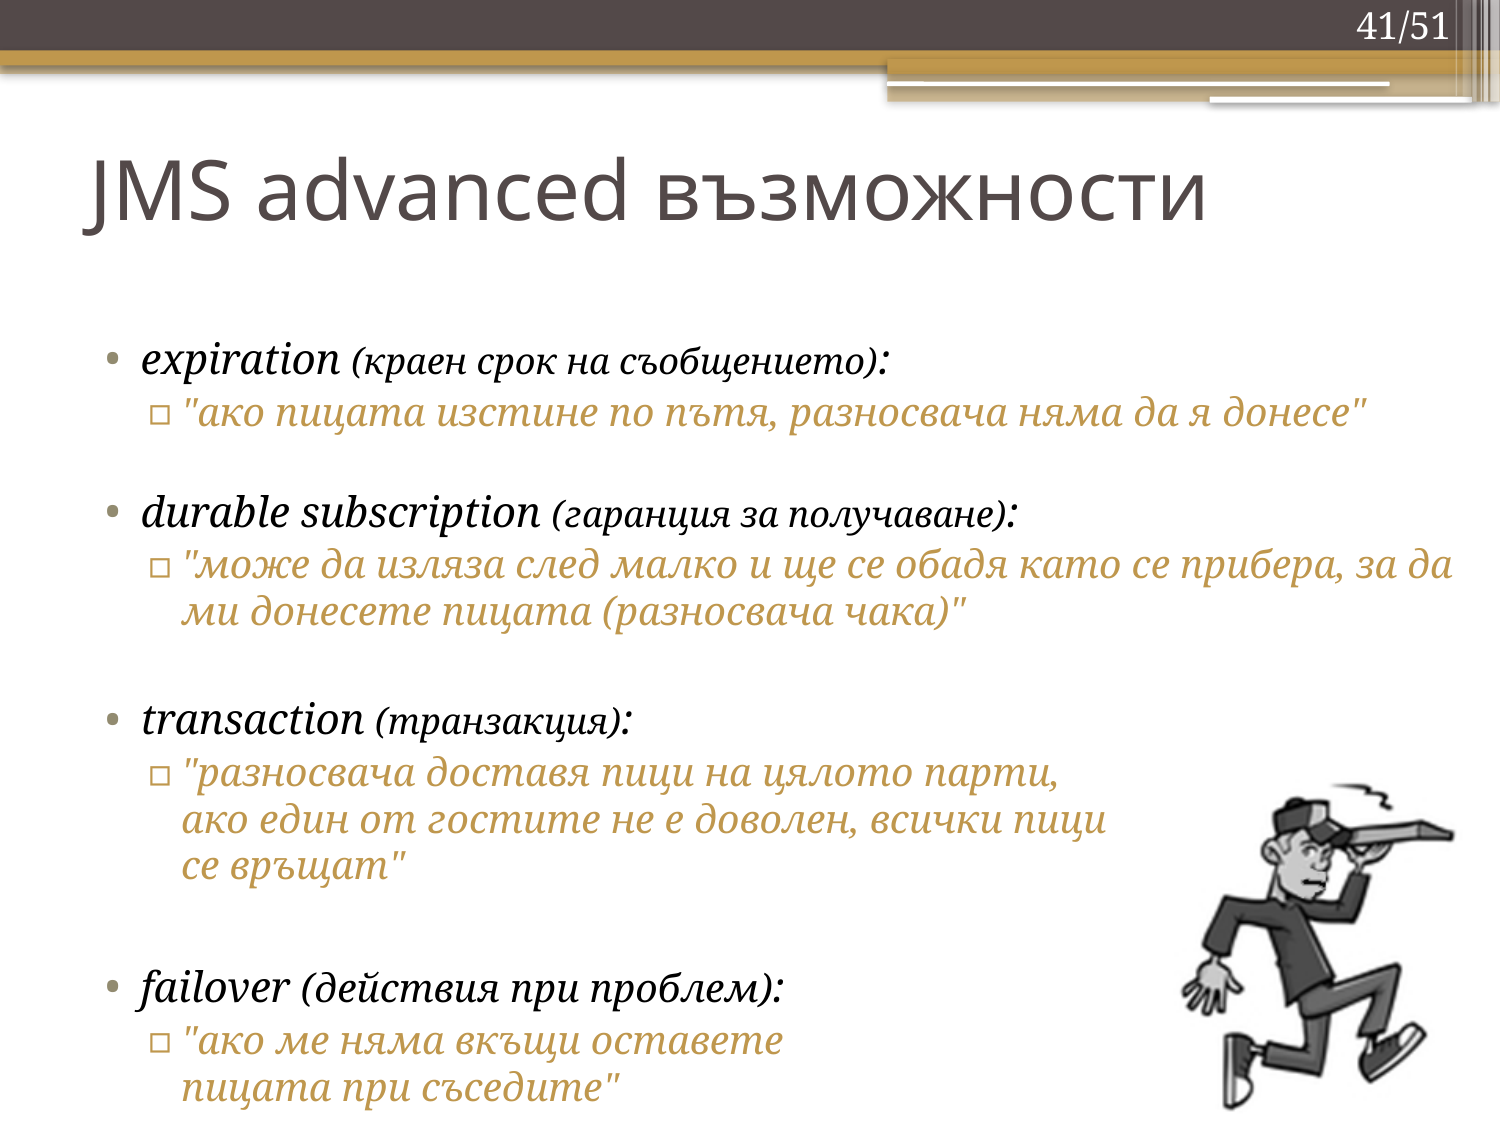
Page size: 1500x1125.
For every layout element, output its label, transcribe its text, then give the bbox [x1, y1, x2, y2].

list expiration (краен срок на съобщението): "ако пицата изстине по пътя, разносвача няма да я донесе" durable subscription (гаранция за получаване): "може да изляза след малко и ще се обадя като се прибера, за да ми донесете пицата (разносвача чака)" transaction (транзакция): "разносвача доставя пици на цялото парти, ако един от гостите не е доволен, всички пици се връщат" failover (действия при проблем): "ако ме няма вкъщи оставете пицата при съседите" [75, 324, 1480, 1125]
title JMS advanced възможности [75, 99, 1425, 275]
picture [1155, 777, 1480, 1124]
slide_number 41/51 [1299, 0, 1466, 61]
